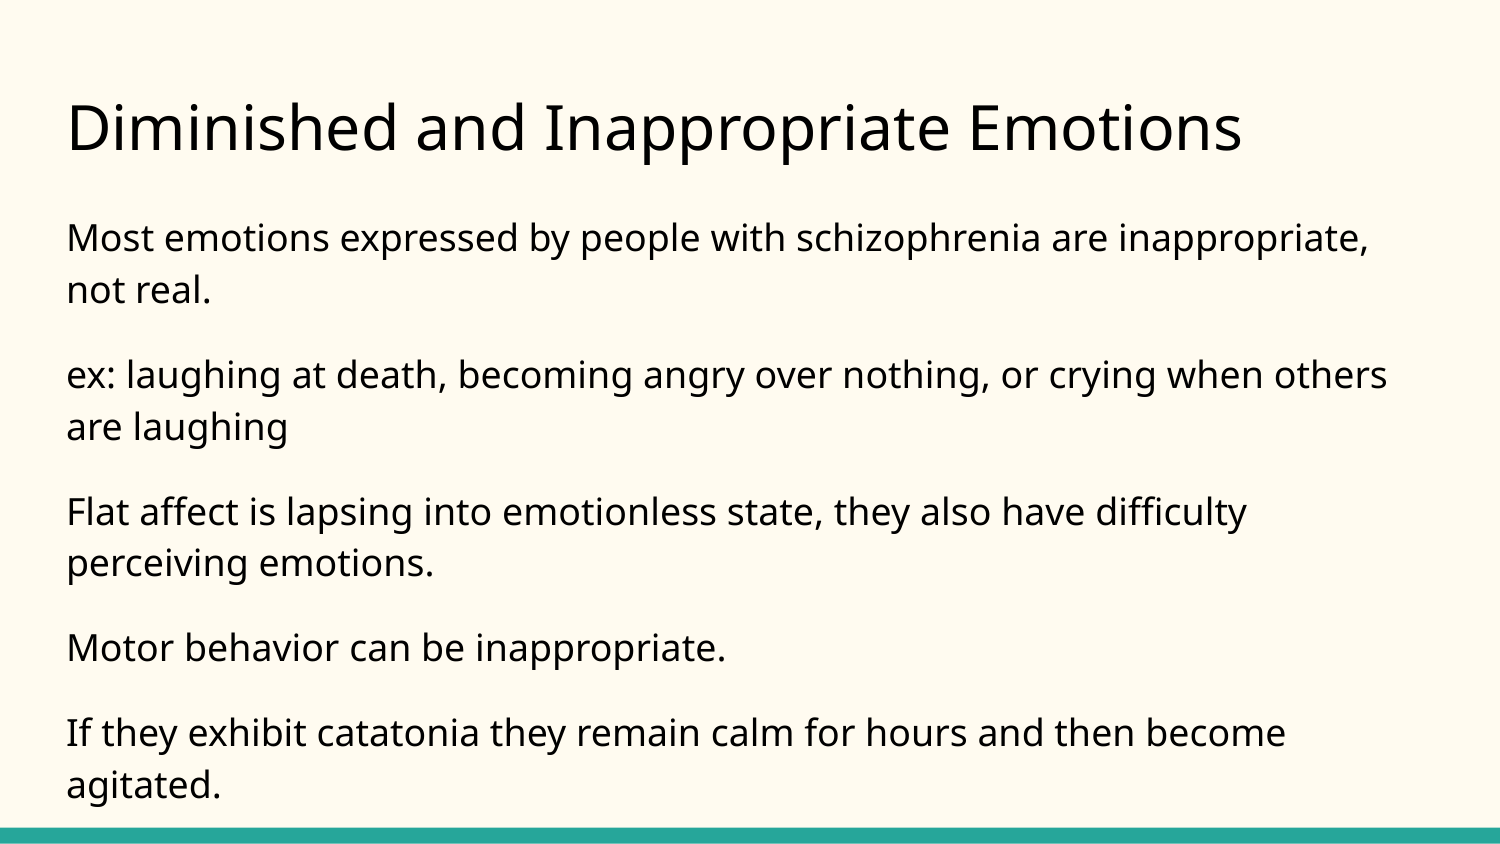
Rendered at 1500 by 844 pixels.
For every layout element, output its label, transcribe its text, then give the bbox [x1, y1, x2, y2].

list Most emotions expressed by people with schizophrenia are inappropriate, not real. ex: laughing at death, becoming angry over nothing, or crying when others are laughing Flat affect is lapsing into emotionless state, they also have difficulty perceiving emotions. Motor behavior can be inappropriate. If they exhibit catatonia they remain calm for hours and then become agitated. [51, 192, 1449, 750]
title Diminished and Inappropriate Emotions [51, 72, 1449, 174]
